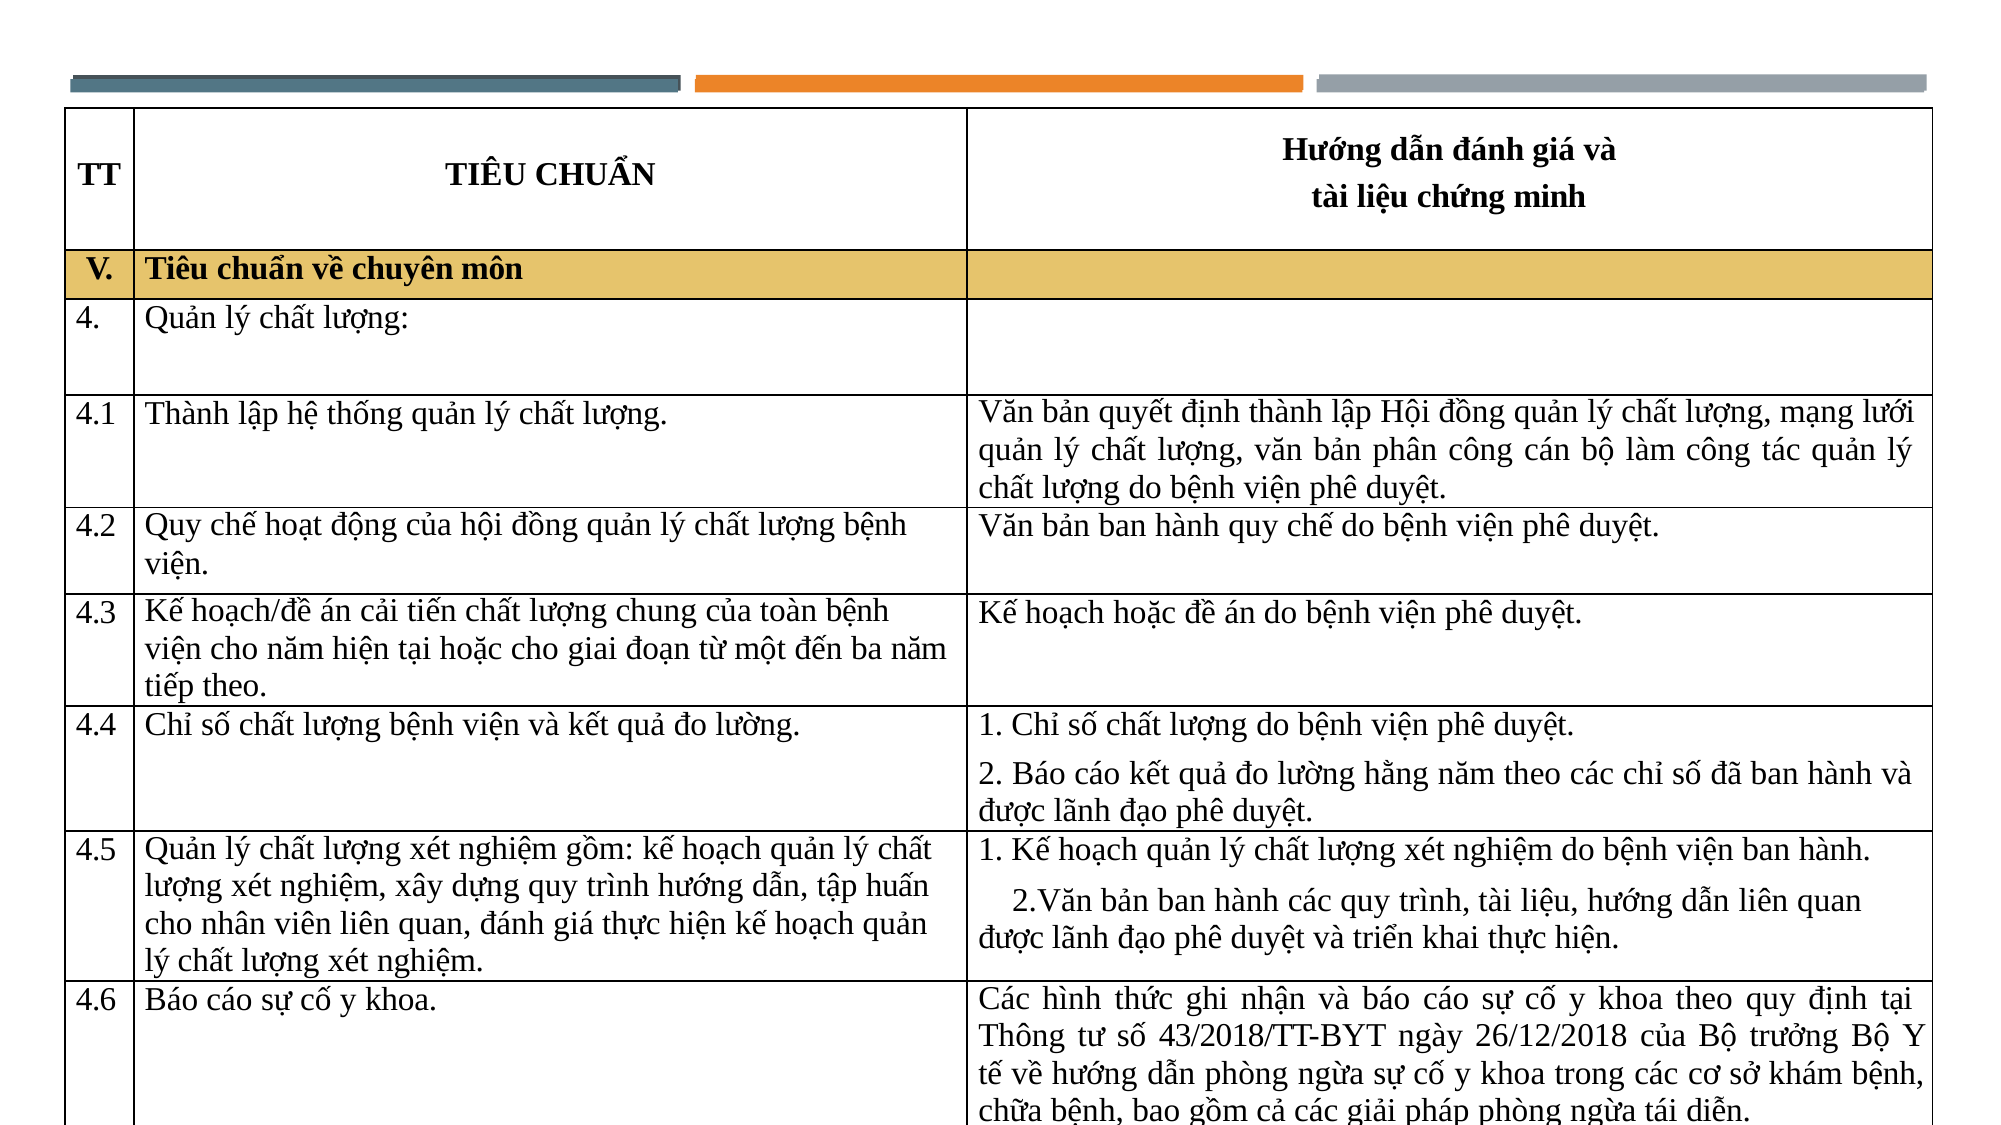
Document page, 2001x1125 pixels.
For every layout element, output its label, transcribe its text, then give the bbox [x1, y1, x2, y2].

table_cell Quản lý chất lượng: [135, 300, 966, 394]
table_cell Quy chế hoạt động của hội đồng quản lý chất lượng bệnh viện. [135, 508, 966, 593]
table_cell 4.6 [66, 982, 133, 1125]
table_cell Văn bản quyết định thành lập Hội đồng quản lý chất lượng, mạng lưới quản lý chất lượng, văn bản phân công cán bộ làm công tác quản lý chất lượng do bệnh viện phê duyệt. [968, 396, 1932, 507]
table_cell 4.4 [66, 707, 133, 830]
table_cell 4.1 [66, 396, 133, 507]
table_cell Chỉ số chất lượng do bệnh viện phê duyệt. Báo cáo kết quả đo lường hằng năm theo các chỉ số đã ban hành và được lãnh đạo phê duyệt. [968, 707, 1932, 830]
table_cell 4.2 [66, 508, 133, 593]
table_header Hướng dẫn đánh giá và tài liệu chứng minh [968, 109, 1932, 249]
table_cell Các hình thức ghi nhận và báo cáo sự cố y khoa theo quy định tại Thông tư số 43/2018/TT-BYT ngày 26/12/2018 của Bộ trưởng Bộ Y tế về hướng dẫn phòng ngừa sự cố y khoa trong các cơ sở khám bệnh, chữa bệnh, bao gồm cả các giải pháp phòng ngừa tái diễn. [968, 982, 1932, 1125]
table_cell Chỉ số chất lượng bệnh viện và kết quả đo lường. [135, 707, 966, 830]
table_cell Báo cáo sự cố y khoa. [135, 982, 966, 1125]
table_cell Kế hoạch hoặc đề án do bệnh viện phê duyệt. [968, 595, 1932, 705]
table_cell Tiêu chuẩn về chuyên môn [135, 251, 966, 298]
table_cell 4.5 [66, 832, 133, 980]
table_cell Kế hoạch quản lý chất lượng xét nghiệm do bệnh viện ban hành. Văn bản ban hành các quy trình, tài liệu, hướng dẫn liên quan được lãnh đạo phê duyệt và triển khai thực hiện. [968, 832, 1932, 980]
table_header TT [66, 109, 133, 249]
table_cell [968, 251, 1932, 298]
table_cell V. [66, 251, 133, 298]
table_cell [968, 300, 1932, 394]
table_cell Quản lý chất lượng xét nghiệm gồm: kế hoạch quản lý chất lượng xét nghiệm, xây dựng quy trình hướng dẫn, tập huấn cho nhân viên liên quan, đánh giá thực hiện kế hoạch quản lý chất lượng xét nghiệm. [135, 832, 966, 980]
table_cell Kế hoạch/đề án cải tiến chất lượng chung của toàn bệnh viện cho năm hiện tại hoặc cho giai đoạn từ một đến ba năm tiếp theo. [135, 595, 966, 705]
table_cell Văn bản ban hành quy chế do bệnh viện phê duyệt. [968, 508, 1932, 593]
table_cell 4. [66, 300, 133, 394]
table_header TIÊU CHUẨN [135, 109, 966, 249]
table_cell Thành lập hệ thống quản lý chất lượng. [135, 396, 966, 507]
table_cell 4.3 [66, 595, 133, 705]
